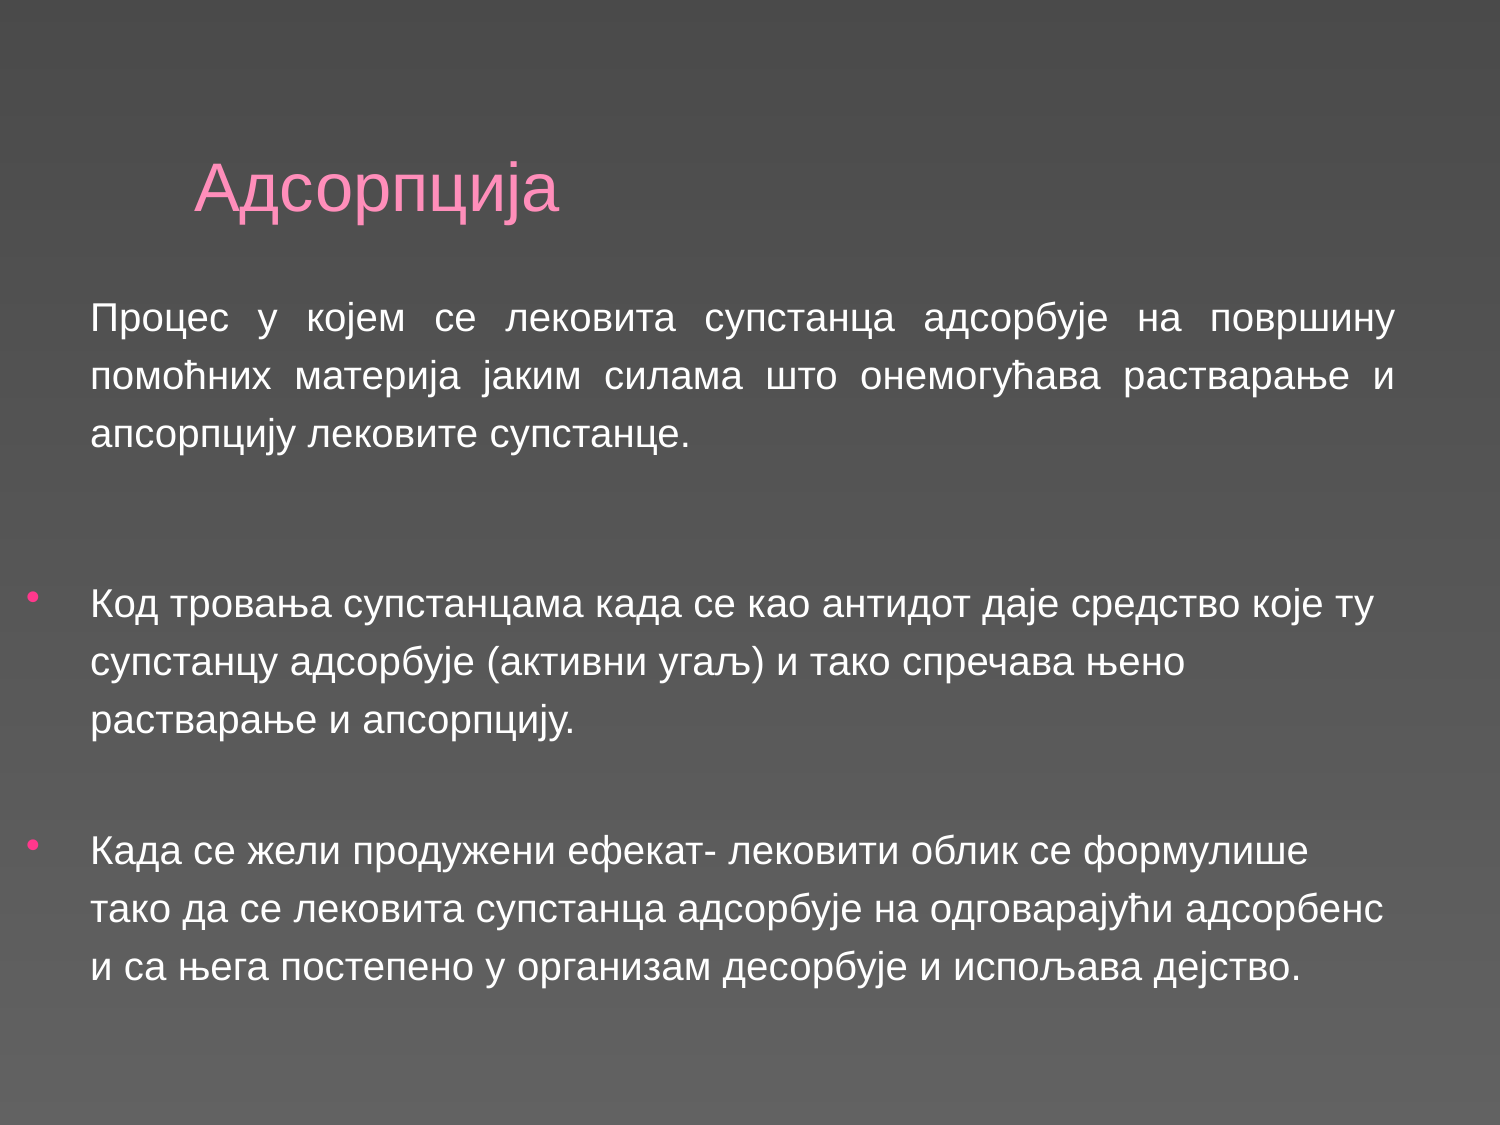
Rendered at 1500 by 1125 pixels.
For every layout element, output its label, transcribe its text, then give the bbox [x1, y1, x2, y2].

text_box Адсорпција [99, 68, 1450, 299]
list Процес у којем се лековита супстанца адсорбује на површину помоћних материја јаким силама што онемогућава растварање и апсорпцију лековите супстанце. Код тровања супстанцама када се као антидот даје средство које ту супстанцу адсорбује (активни угаљ) и тако спречава њено растварање и апсорпцију. Када се жели продужени ефекат- лековити облик се формулише тако да се лековита супстанца адсорбује на одговарајући адсорбенс и са њега постепено у организам десорбује и испољава дејство. [2, 90, 1412, 1059]
